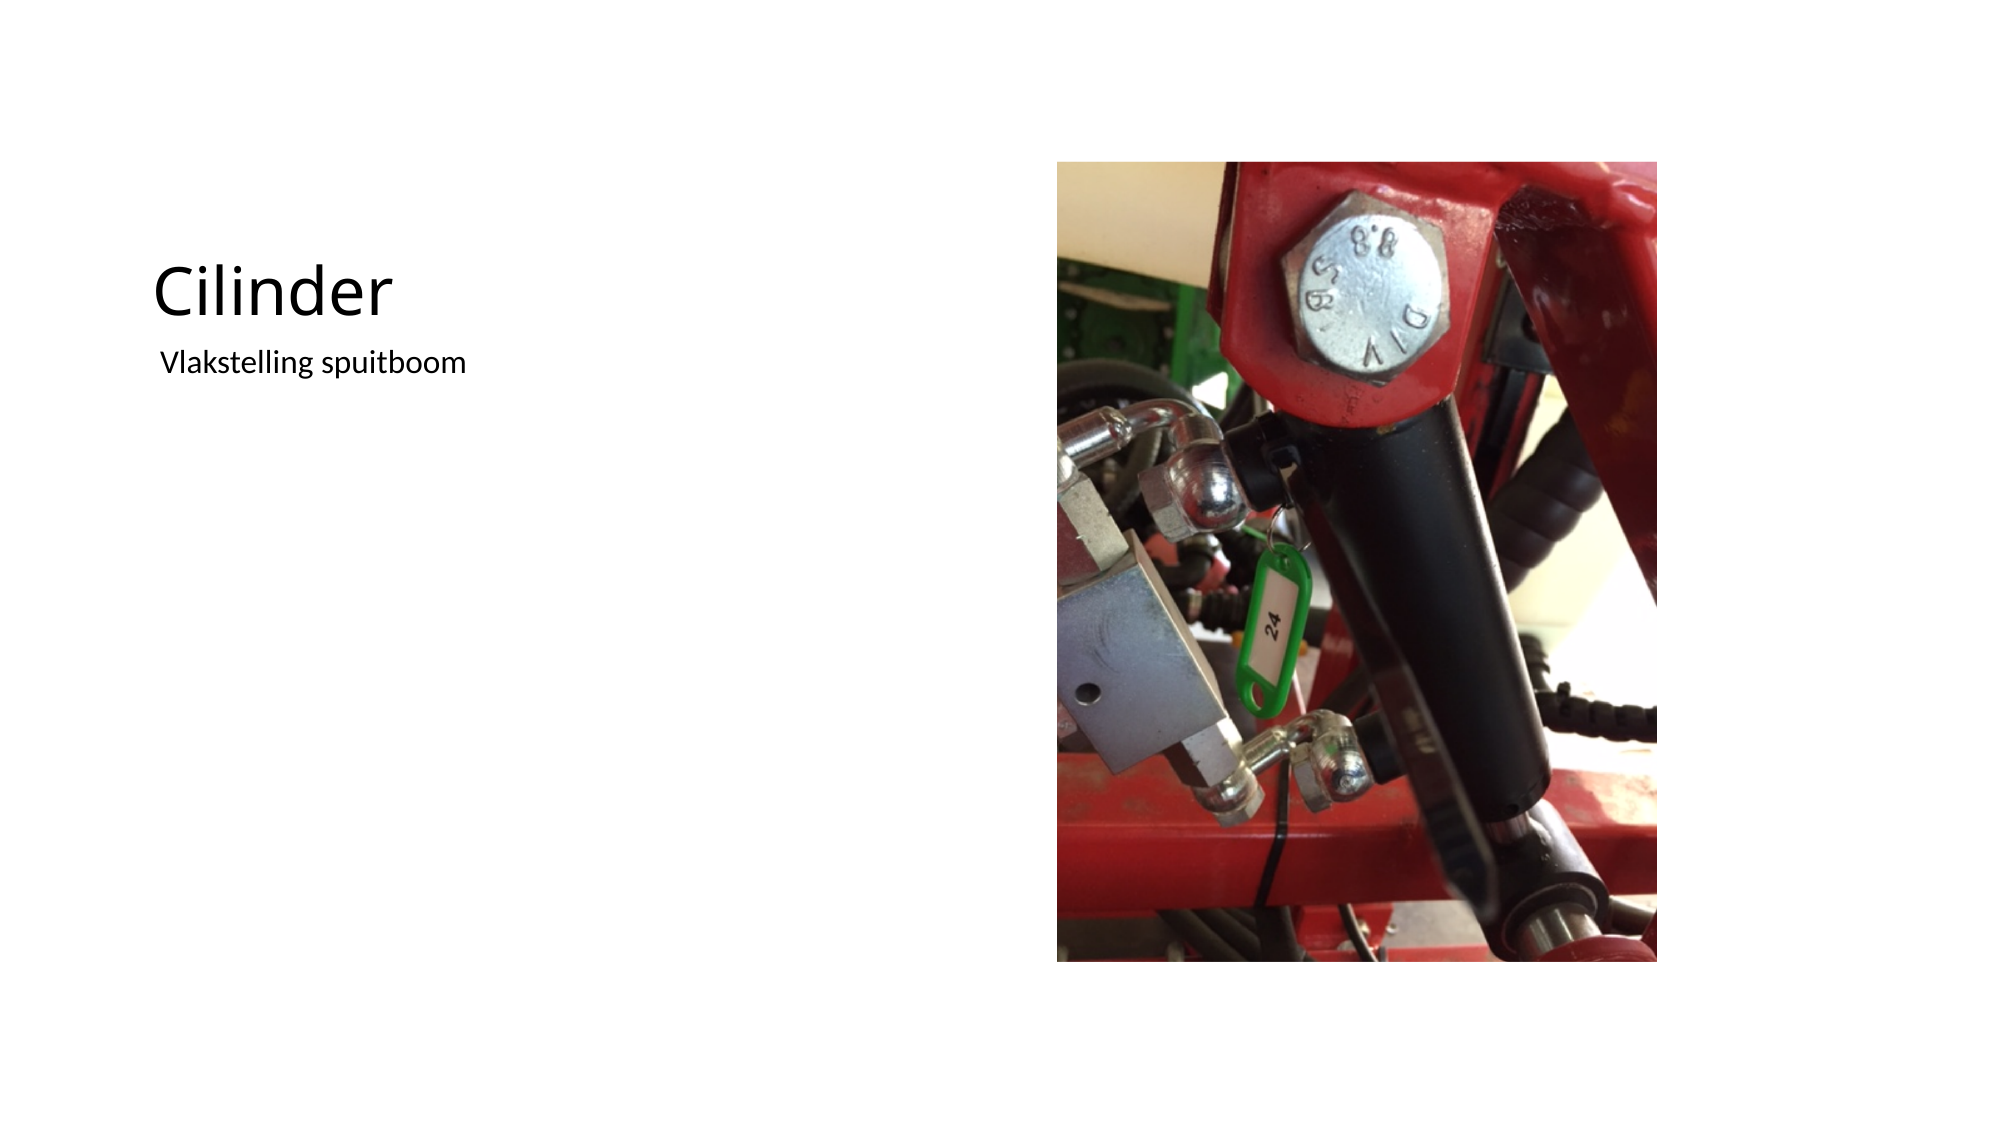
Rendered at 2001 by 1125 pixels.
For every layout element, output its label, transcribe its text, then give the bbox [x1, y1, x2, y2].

list Vlakstelling spuitboom [137, 337, 783, 963]
title Cilinder [137, 75, 783, 337]
picture [1057, 163, 1657, 261]
picture [1057, 862, 1657, 961]
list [956, 261, 1757, 862]
